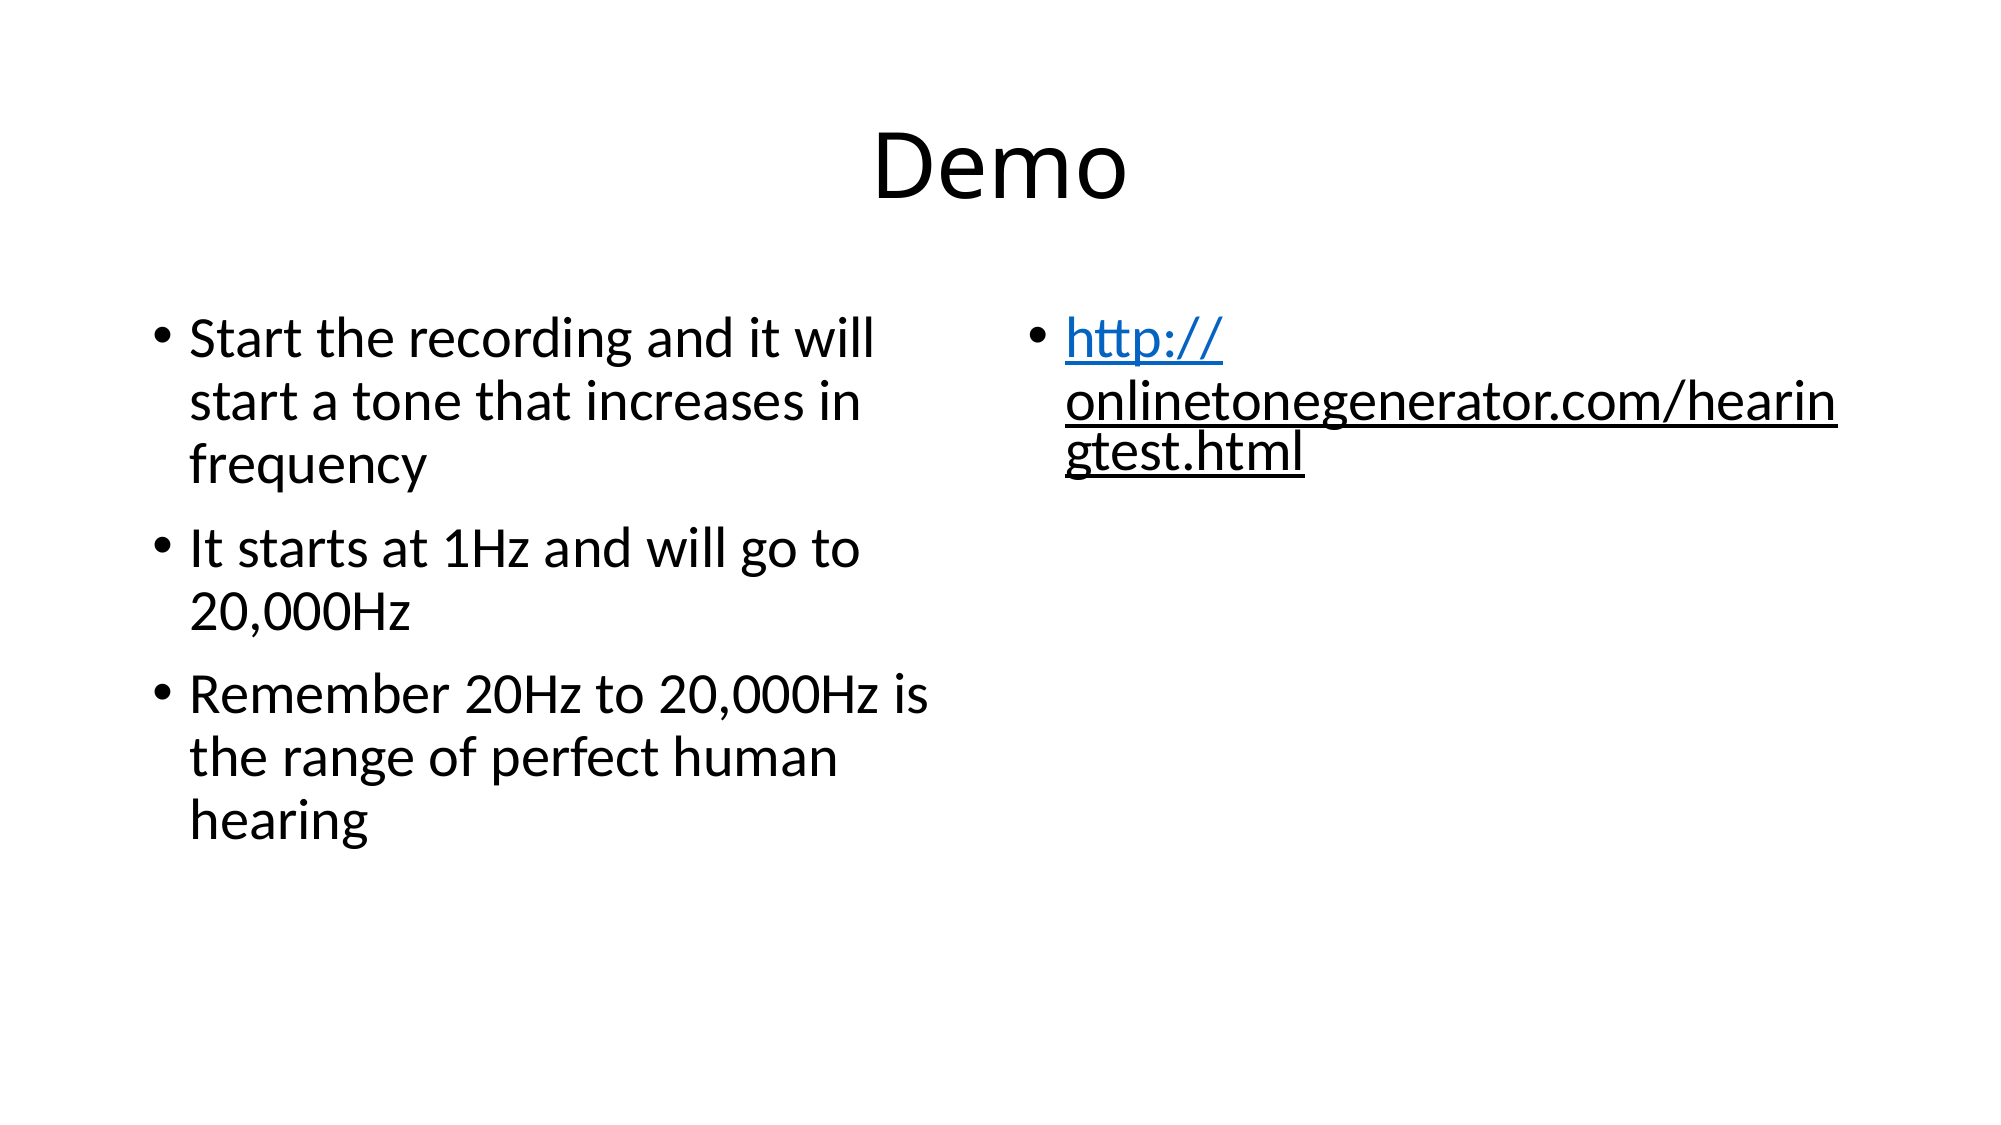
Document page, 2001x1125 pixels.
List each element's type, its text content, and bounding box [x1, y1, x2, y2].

list Start the recording and it will start a tone that increases in frequency It starts at 1Hz and will go to 20,000Hz Remember 20Hz to 20,000Hz is the range of perfect human hearing [137, 299, 988, 1014]
title Demo [137, 59, 1863, 278]
list http://onlinetonegenerator.com/hearingtest.html [1012, 299, 1863, 1014]
